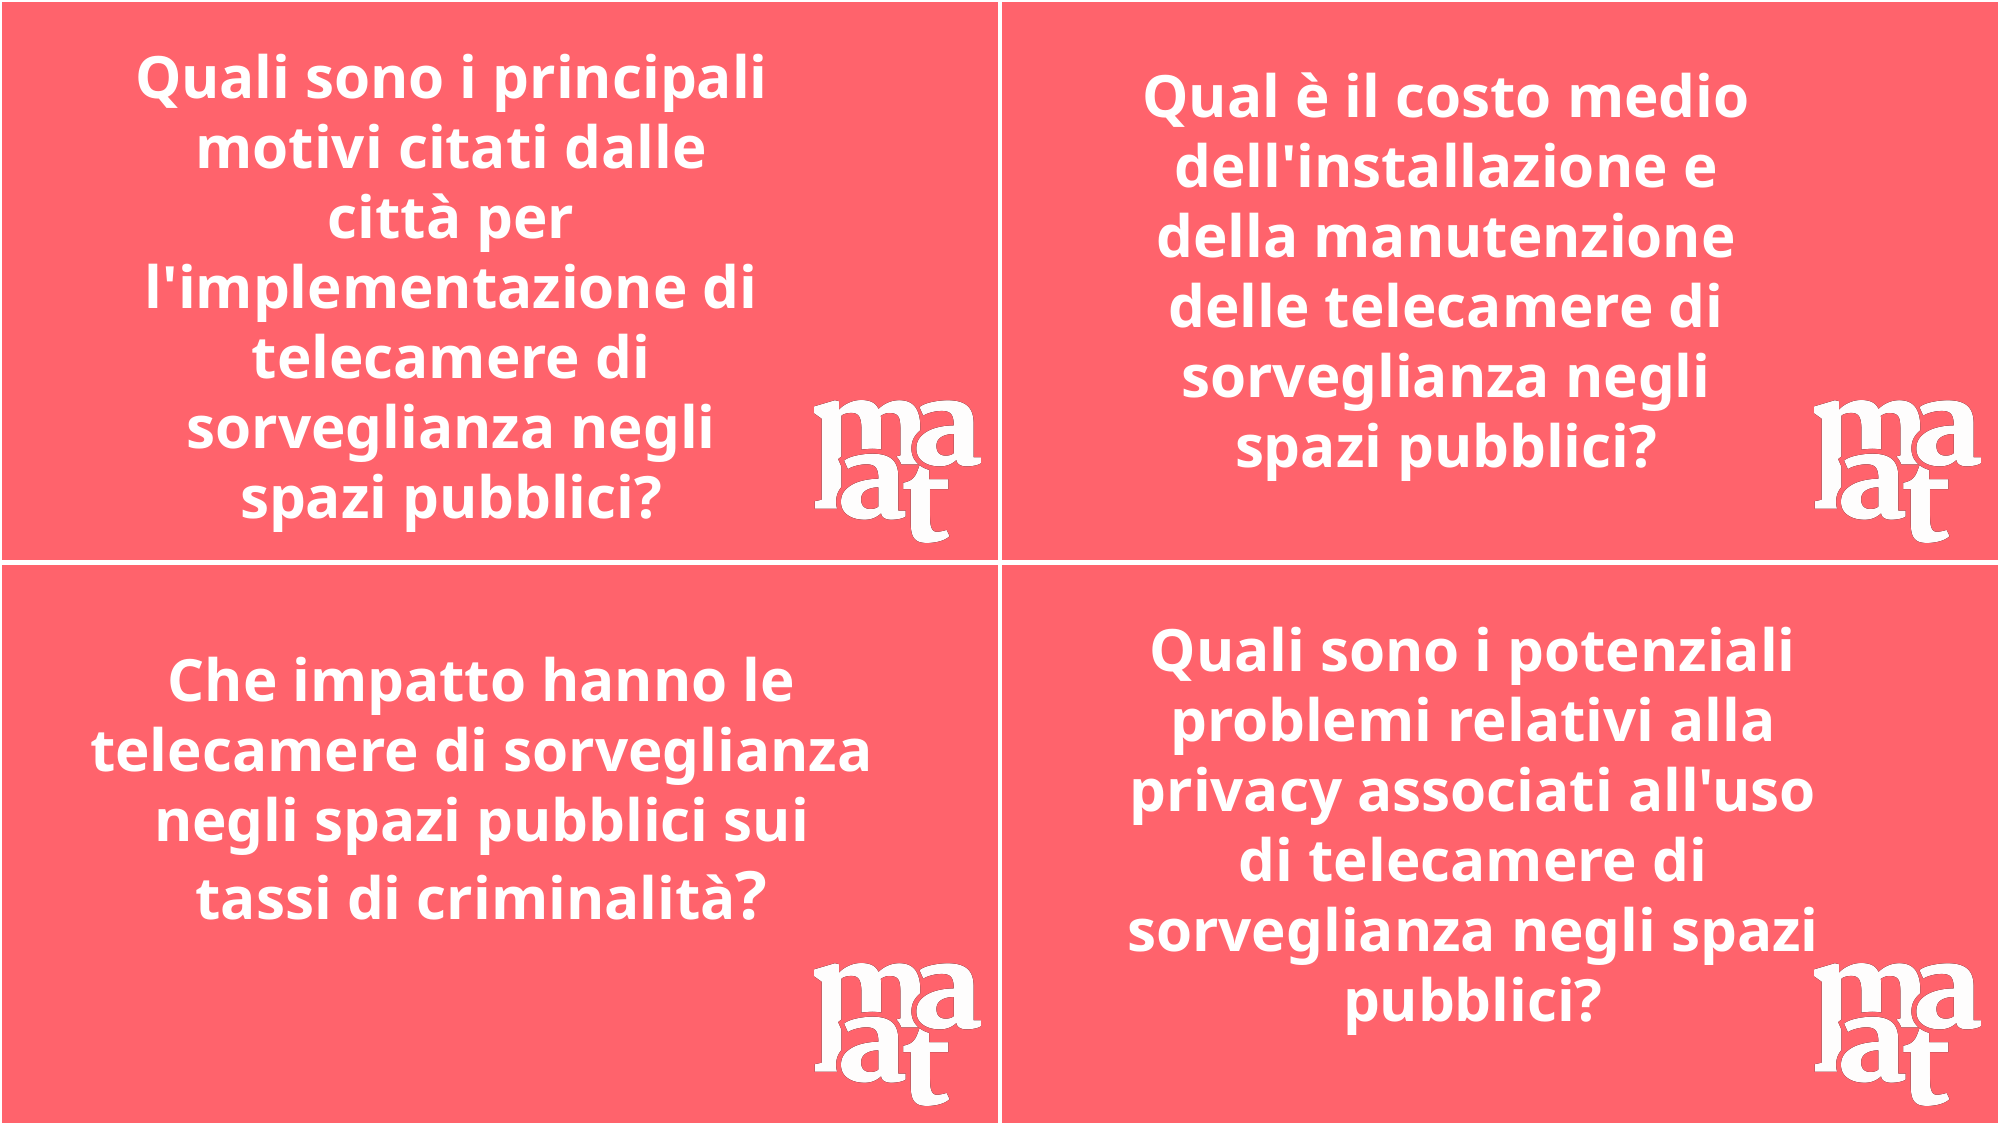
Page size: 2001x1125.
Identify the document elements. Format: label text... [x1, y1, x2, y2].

text_box Quali sono i principali motivi citati dalle città per l'implementazione di telecamere di sorveglianza negli spazi pubblici? [107, 32, 796, 538]
text_box [0, 0, 999, 562]
text_box [999, 562, 2000, 1125]
picture [814, 400, 981, 544]
text_box Quali sono i potenziali problemi relativi alla privacy associati all'uso di telecamere di sorveglianza negli spazi pubblici? [1102, 605, 1844, 1041]
picture [1814, 400, 1981, 544]
text_box Qual è il costo medio dell'installazione e della manutenzione delle telecamere di sorveglianza negli spazi pubblici? [1102, 51, 1790, 487]
text_box [999, 0, 2000, 562]
picture [814, 962, 981, 1106]
picture [1814, 962, 1981, 1106]
text_box [0, 562, 999, 1125]
text_box Che impatto hanno le telecamere di sorveglianza negli spazi pubblici sui tassi di criminalità? [65, 635, 898, 941]
